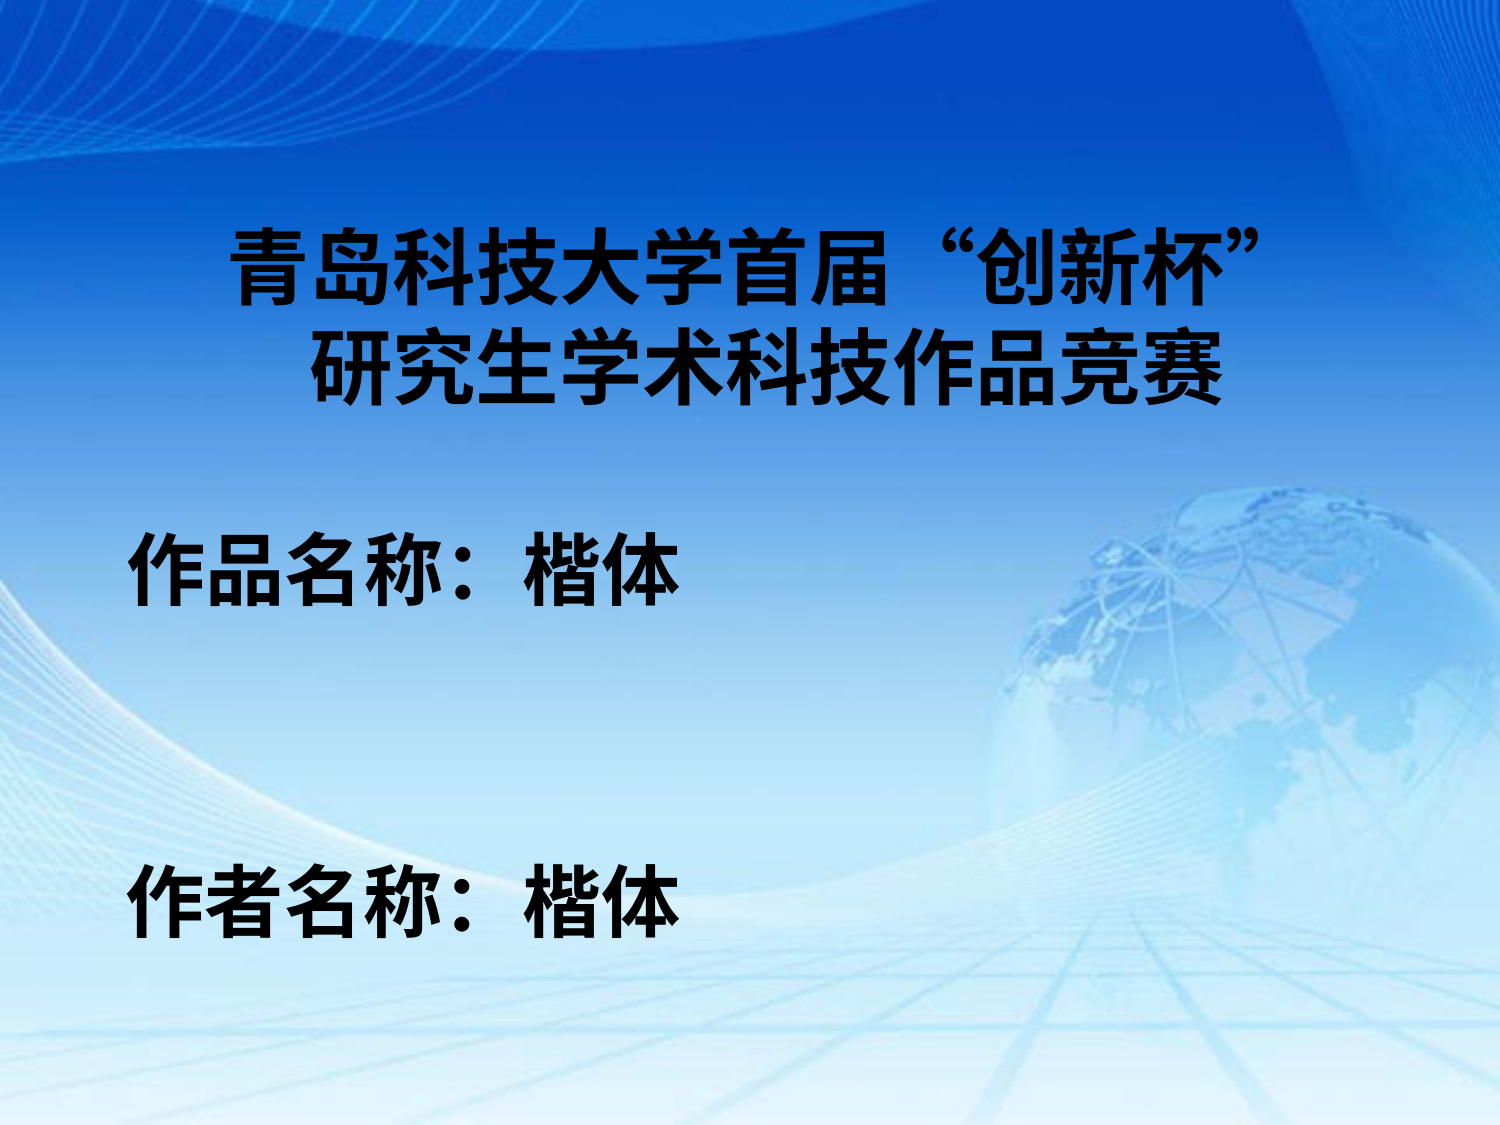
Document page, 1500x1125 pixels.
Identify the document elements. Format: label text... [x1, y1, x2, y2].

text_box 作品名称：楷体 [111, 513, 1424, 623]
picture [0, 0, 1500, 1125]
text_box 青岛科技大学首届“创新杯”研究生学术科技作品竞赛 [170, 208, 1365, 423]
text_box 作者名称：楷体 [110, 845, 1092, 956]
